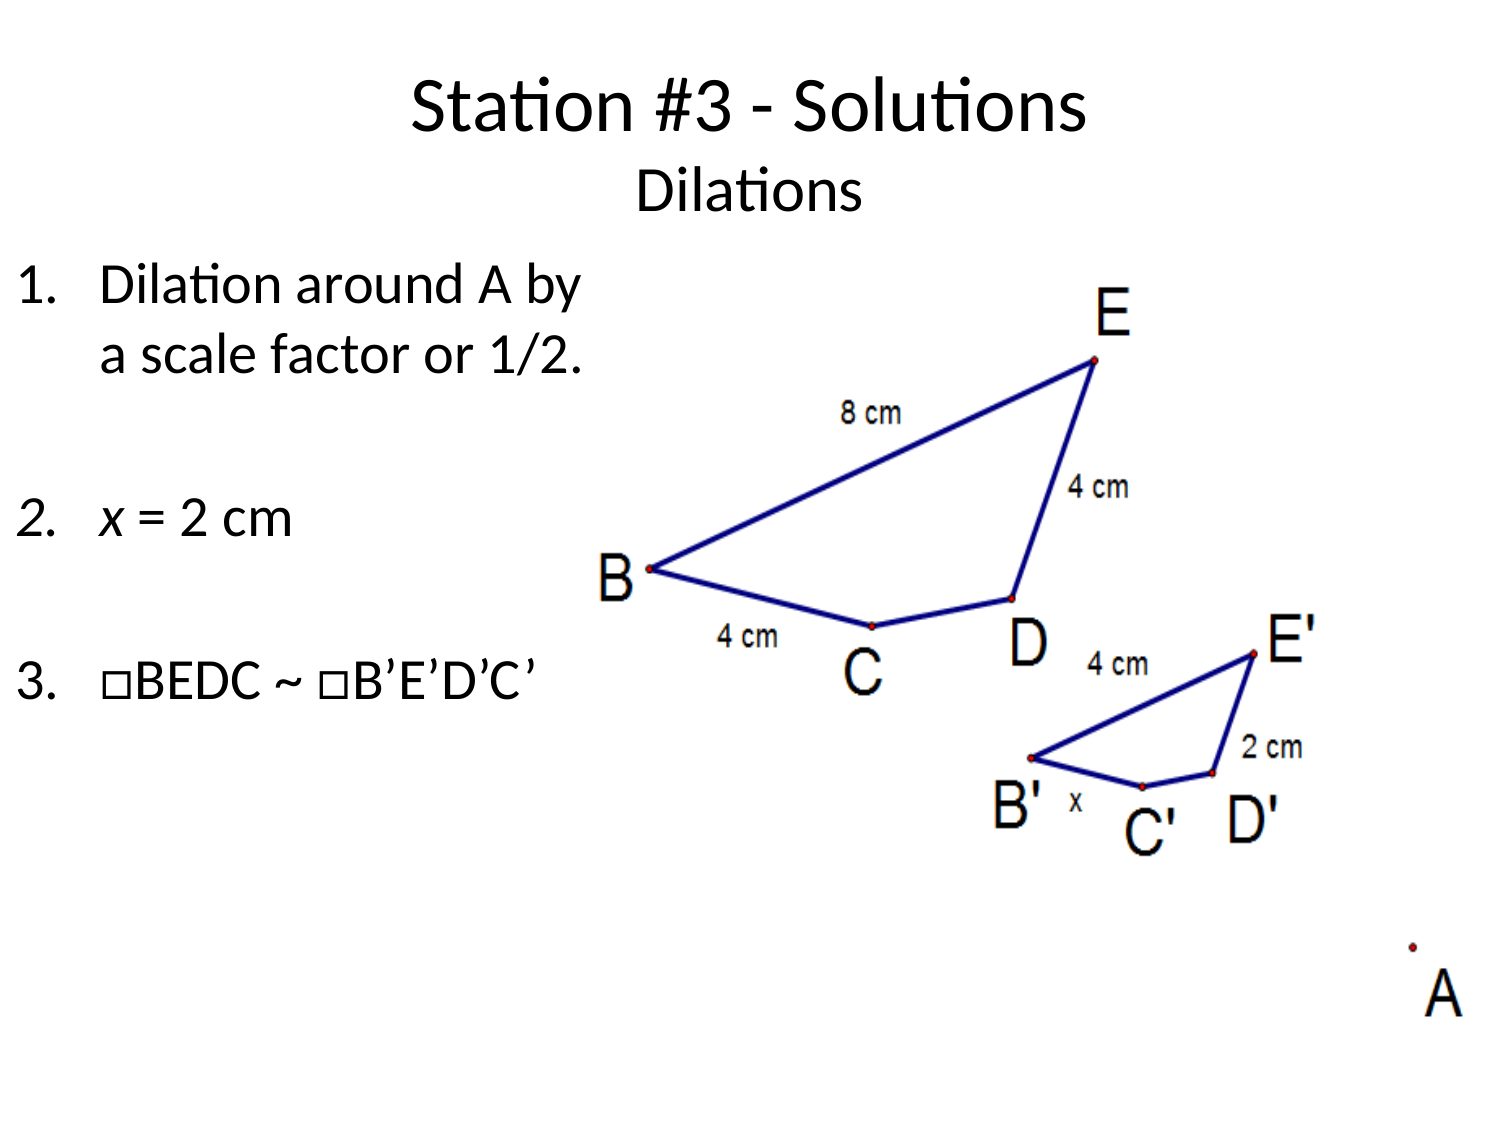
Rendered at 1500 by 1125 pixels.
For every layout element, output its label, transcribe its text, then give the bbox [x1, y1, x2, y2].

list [561, 249, 1500, 1063]
title Station #3 - Solutions Dilations [75, 45, 1425, 233]
list Dilation around A by a scale factor or 1/2. x = 2 cm □BEDC ~ □B’E’D’C’ [0, 237, 625, 1125]
